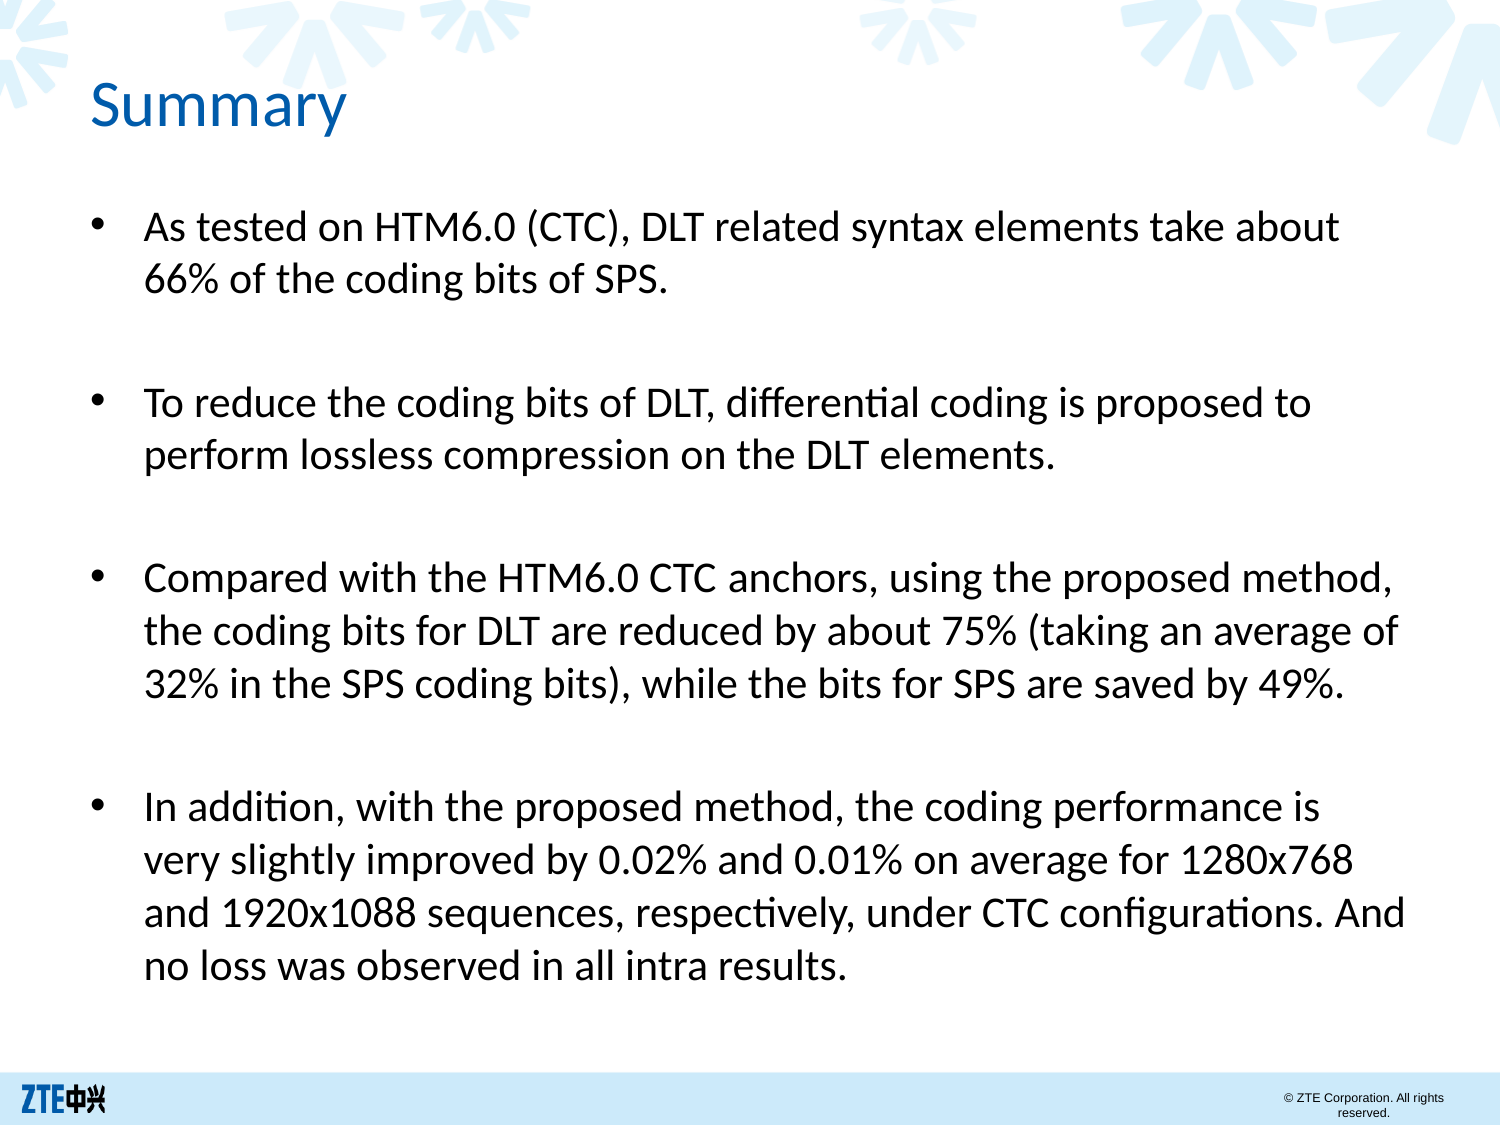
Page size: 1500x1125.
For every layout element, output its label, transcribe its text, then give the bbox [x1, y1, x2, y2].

picture [0, 0, 1500, 1125]
title Summary [75, 25, 1425, 175]
list As tested on HTM6.0 (CTC), DLT related syntax elements take about 66% of the coding bits of SPS. To reduce the coding bits of DLT, differential coding is proposed to perform lossless compression on the DLT elements. Compared with the HTM6.0 CTC anchors, using the proposed method, the coding bits for DLT are reduced by about 75% (taking an average of 32% in the SPS coding bits), while the bits for SPS are saved by 49%. In addition, with the proposed method, the coding performance is very slightly improved by 0.02% and 0.01% on average for 1280x768 and 1920x1088 sequences, respectively, under CTC configurations. And no loss was observed in all intra results. [75, 189, 1425, 1022]
